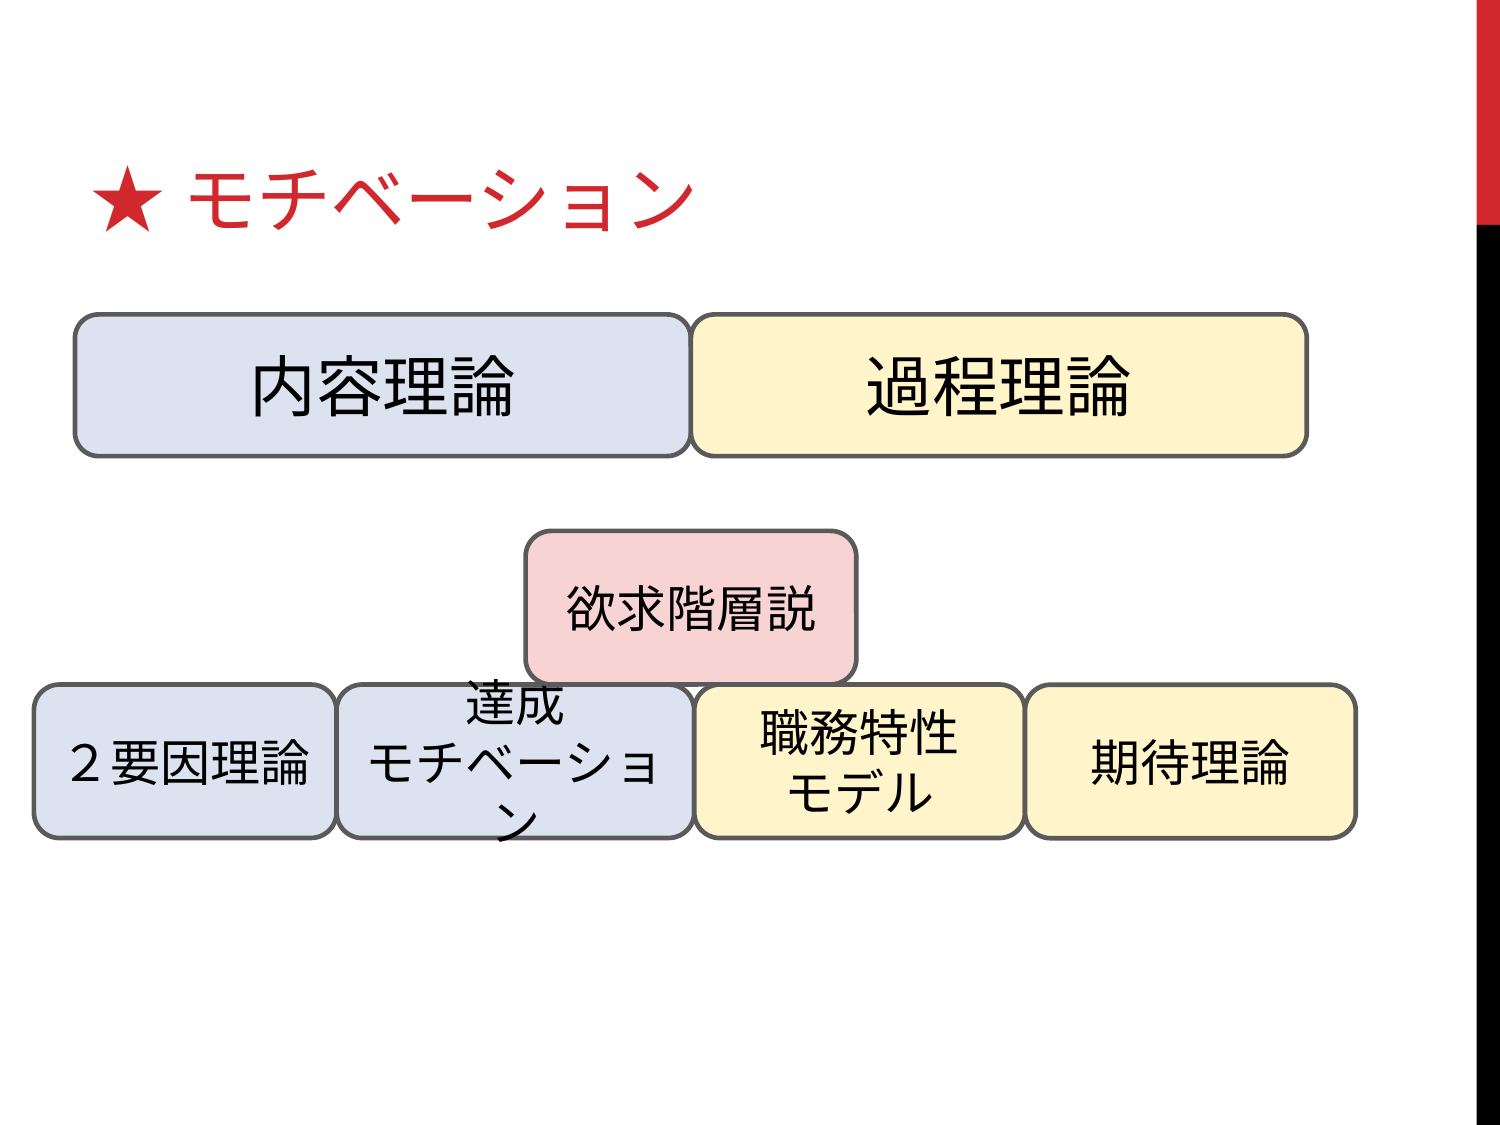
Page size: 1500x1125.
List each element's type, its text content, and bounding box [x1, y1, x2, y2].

text_box 過程理論 [688, 312, 1310, 459]
text_box 職務特性 モデル [691, 682, 1025, 841]
text_box 欲求階層説 [523, 528, 859, 687]
text_box 期待理論 [1022, 682, 1359, 841]
title ★モチベーション [75, 25, 1025, 250]
text_box ２要因理論 [31, 682, 339, 841]
text_box 内容理論 [72, 312, 691, 459]
text_box 達成 モチベーション [337, 682, 694, 841]
